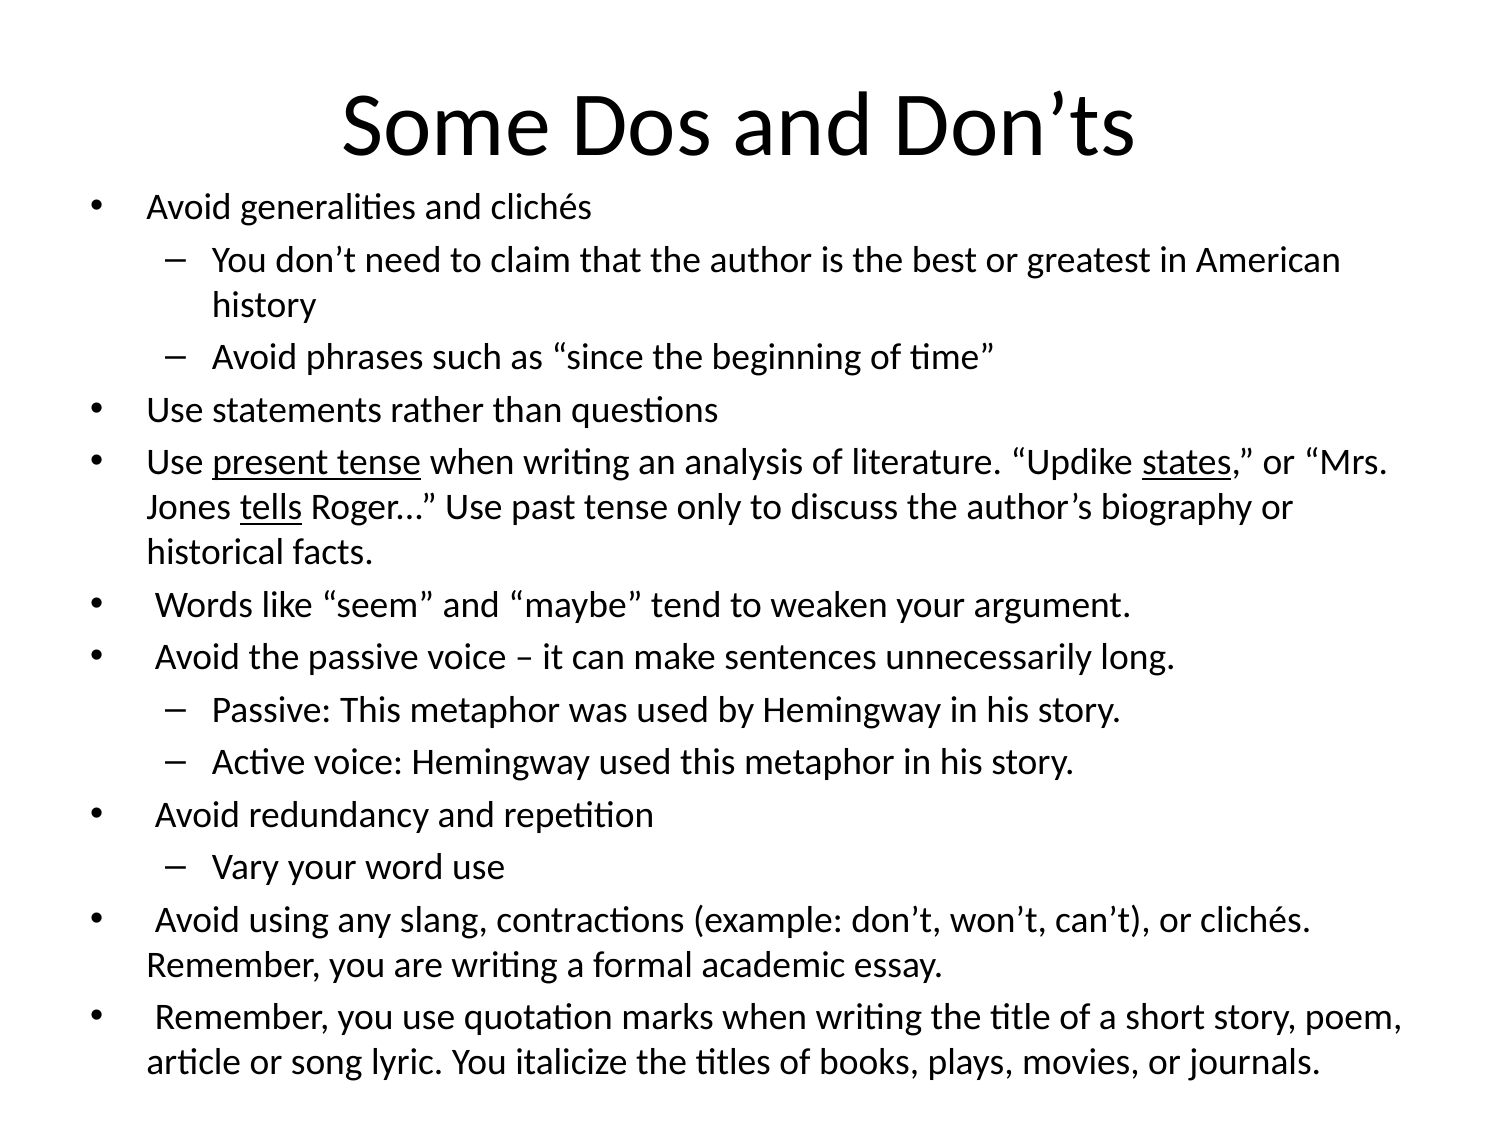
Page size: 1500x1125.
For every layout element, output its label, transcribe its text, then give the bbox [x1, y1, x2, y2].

list Avoid generalities and clichés You don’t need to claim that the author is the best or greatest in American history Avoid phrases such as “since the beginning of time” Use statements rather than questions Use present tense when writing an analysis of literature. “Updike states,” or “Mrs. Jones tells Roger...” Use past tense only to discuss the author’s biography or historical facts. Words like “seem” and “maybe” tend to weaken your argument. Avoid the passive voice – it can make sentences unnecessarily long. Passive: This metaphor was used by Hemingway in his story. Active voice: Hemingway used this metaphor in his story. Avoid redundancy and repetition Vary your word use Avoid using any slang, contractions (example: don’t, won’t, can’t), or clichés. Remember, you are writing a formal academic essay. Remember, you use quotation marks when writing the title of a short story, poem, article or song lyric. You italicize the titles of books, plays, movies, or journals. [75, 174, 1425, 1063]
title Some Dos and Don’ts [75, 24, 1425, 174]
